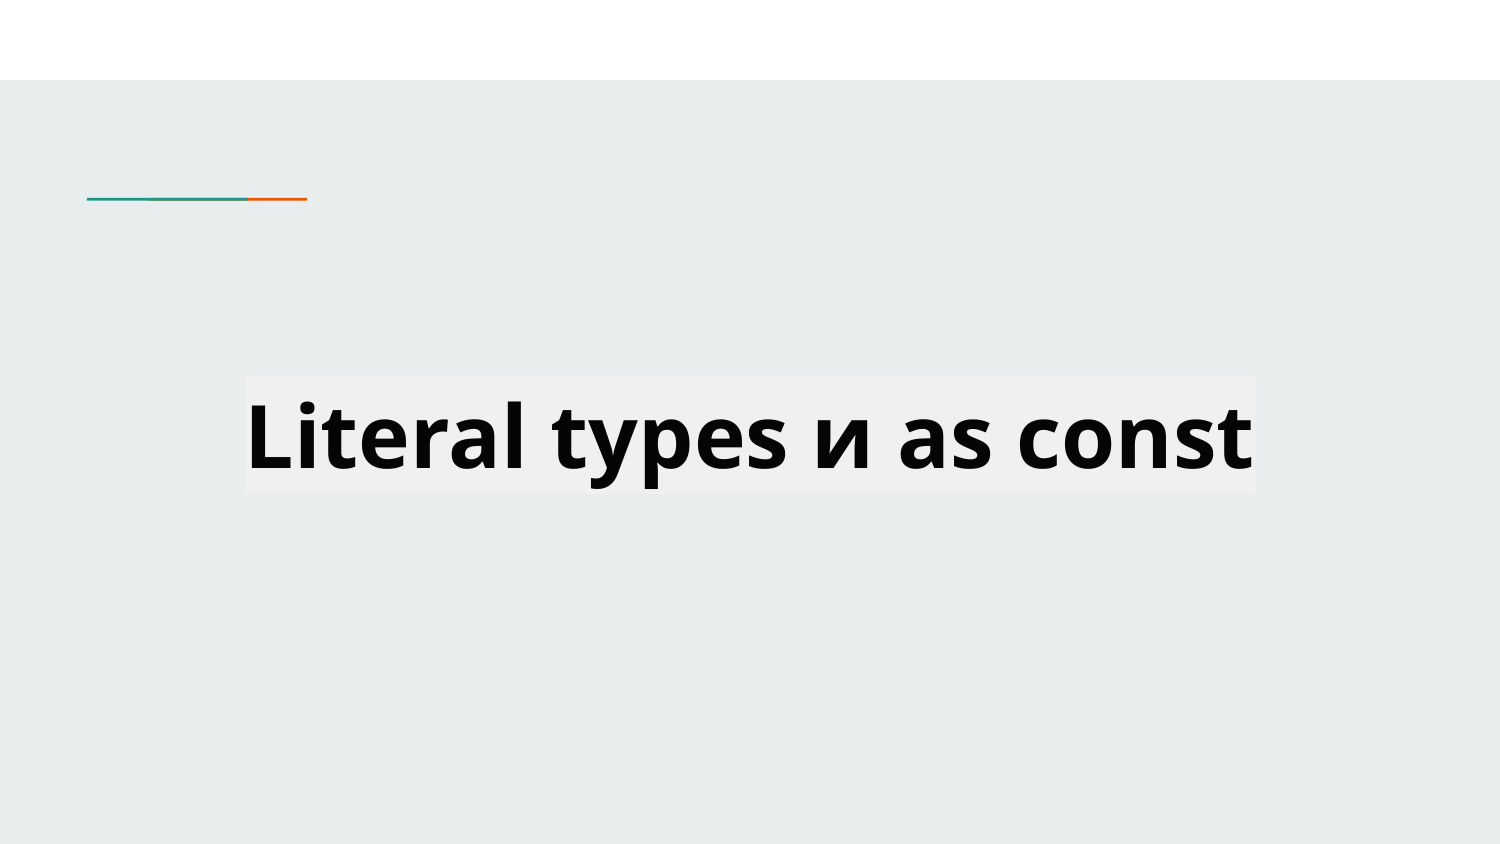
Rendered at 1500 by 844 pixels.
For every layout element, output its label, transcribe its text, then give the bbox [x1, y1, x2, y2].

title Literal types и as const [119, 365, 1381, 537]
